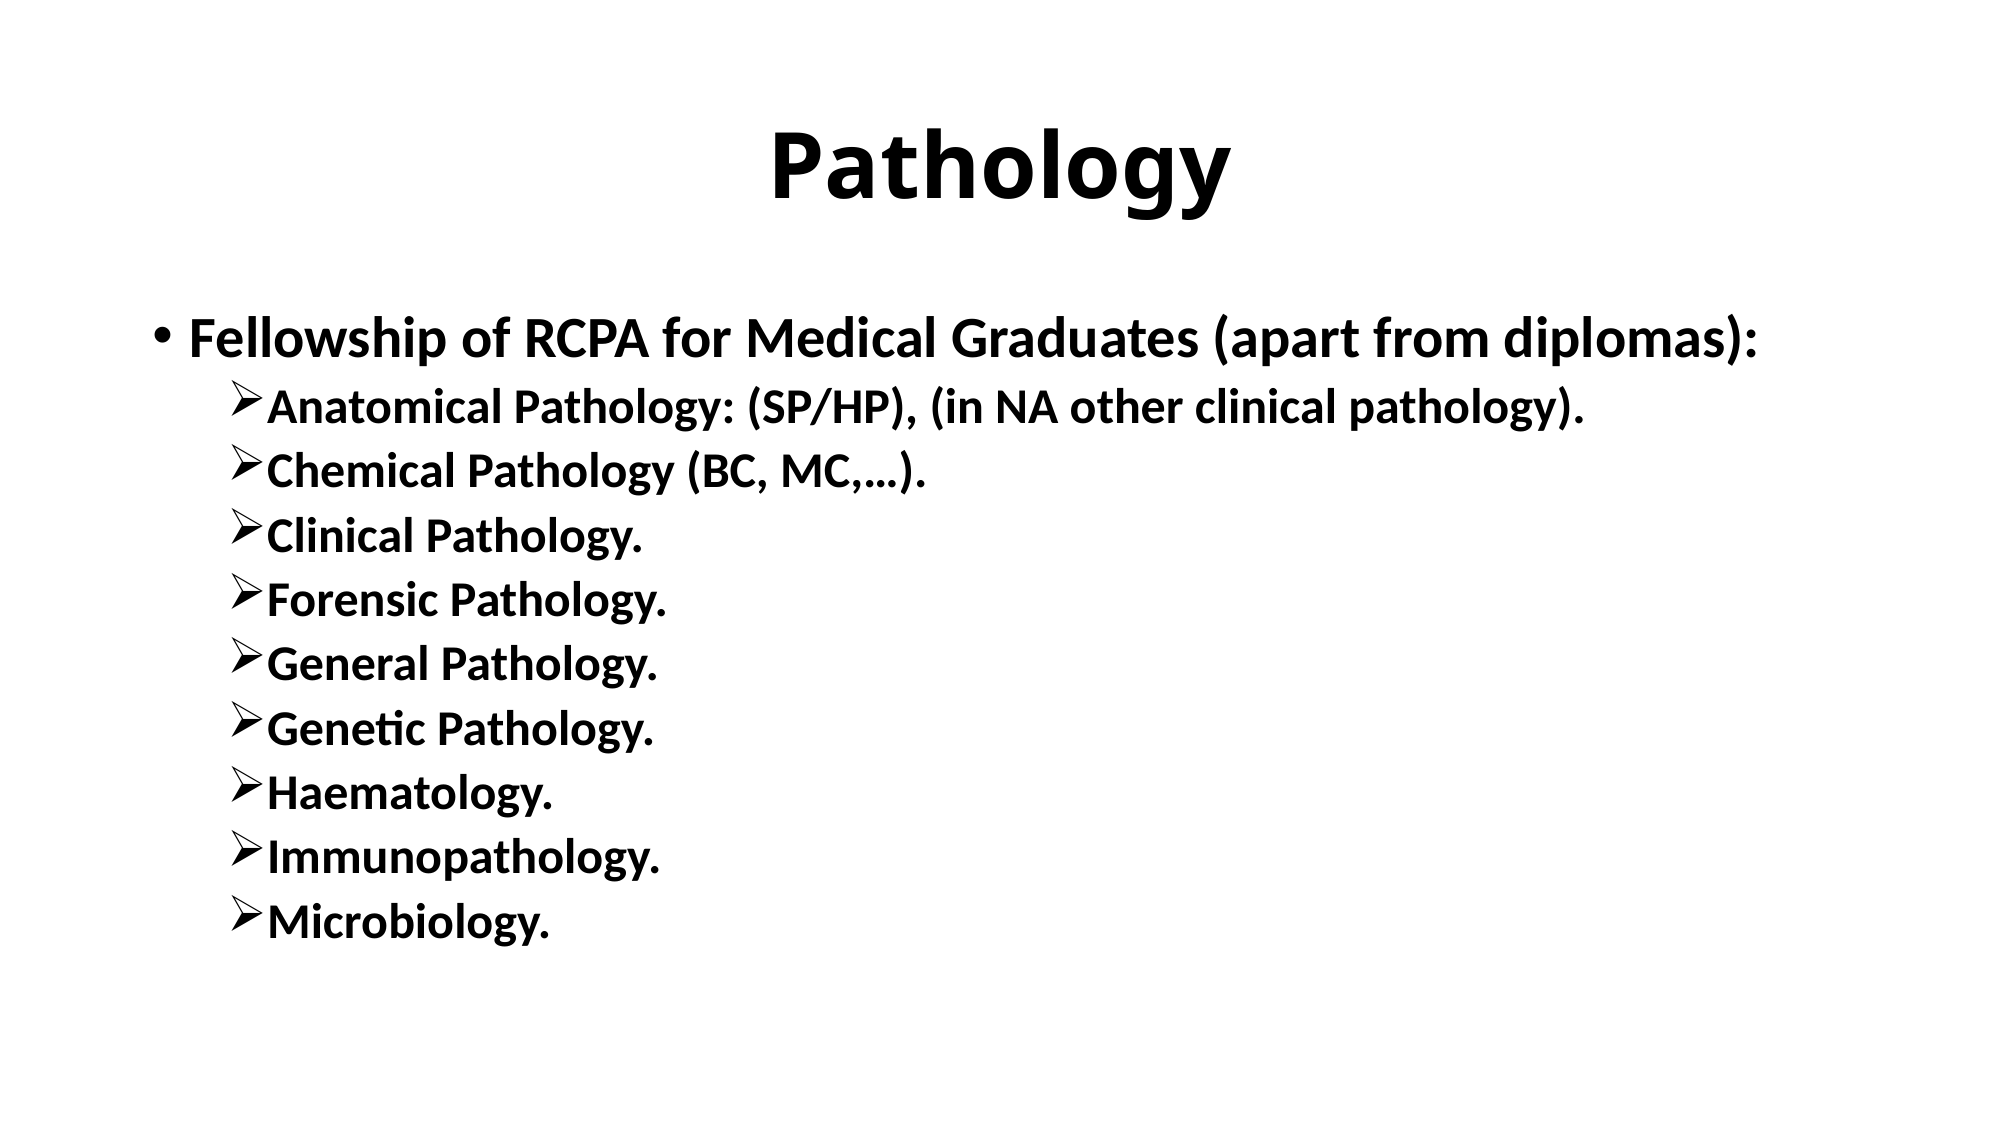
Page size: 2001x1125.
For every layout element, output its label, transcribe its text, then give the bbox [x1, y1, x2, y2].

title Pathology [137, 59, 1863, 278]
list Fellowship of RCPA for Medical Graduates (apart from diplomas): Anatomical Pathology: (SP/HP), (in NA other clinical pathology). Chemical Pathology (BC, MC,…). Clinical Pathology. Forensic Pathology. General Pathology. Genetic Pathology. Haematology. Immunopathology. Microbiology. [137, 299, 1863, 1014]
